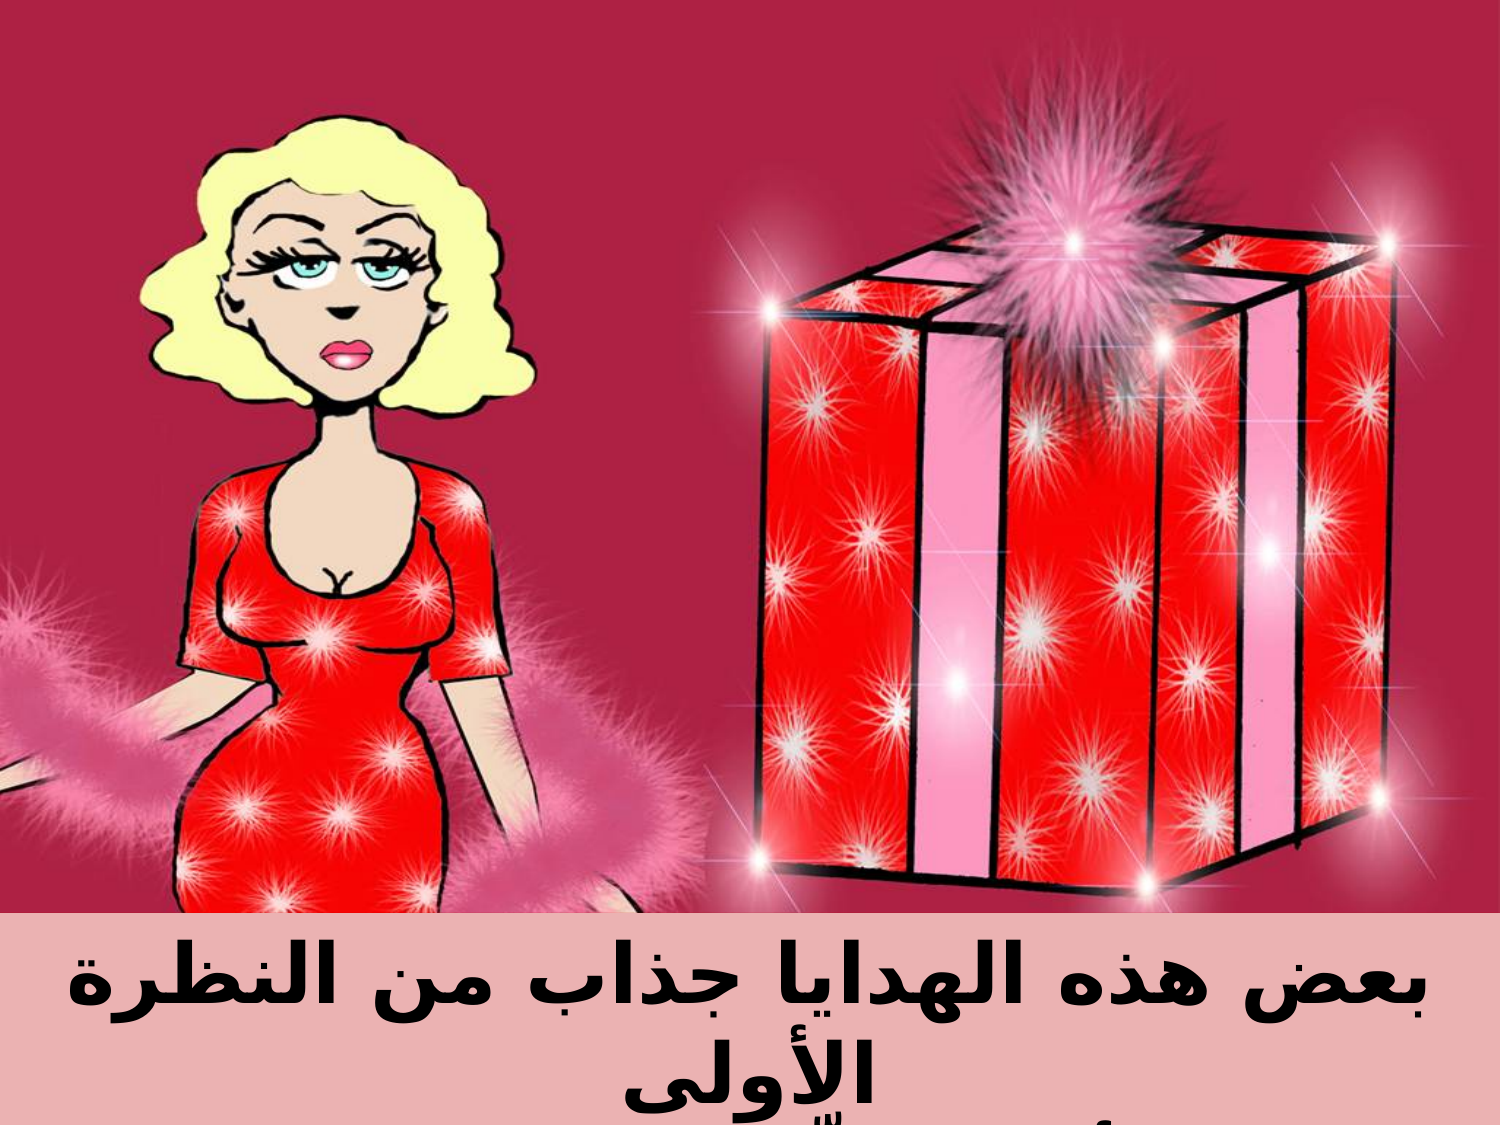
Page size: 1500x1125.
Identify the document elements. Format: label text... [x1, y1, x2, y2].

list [0, 0, 1500, 913]
text_box بعض هذه الهدايا جذاب من النظرة الأولى إذ أنها مغلّفة بشكل رائع... [0, 919, 1500, 1125]
